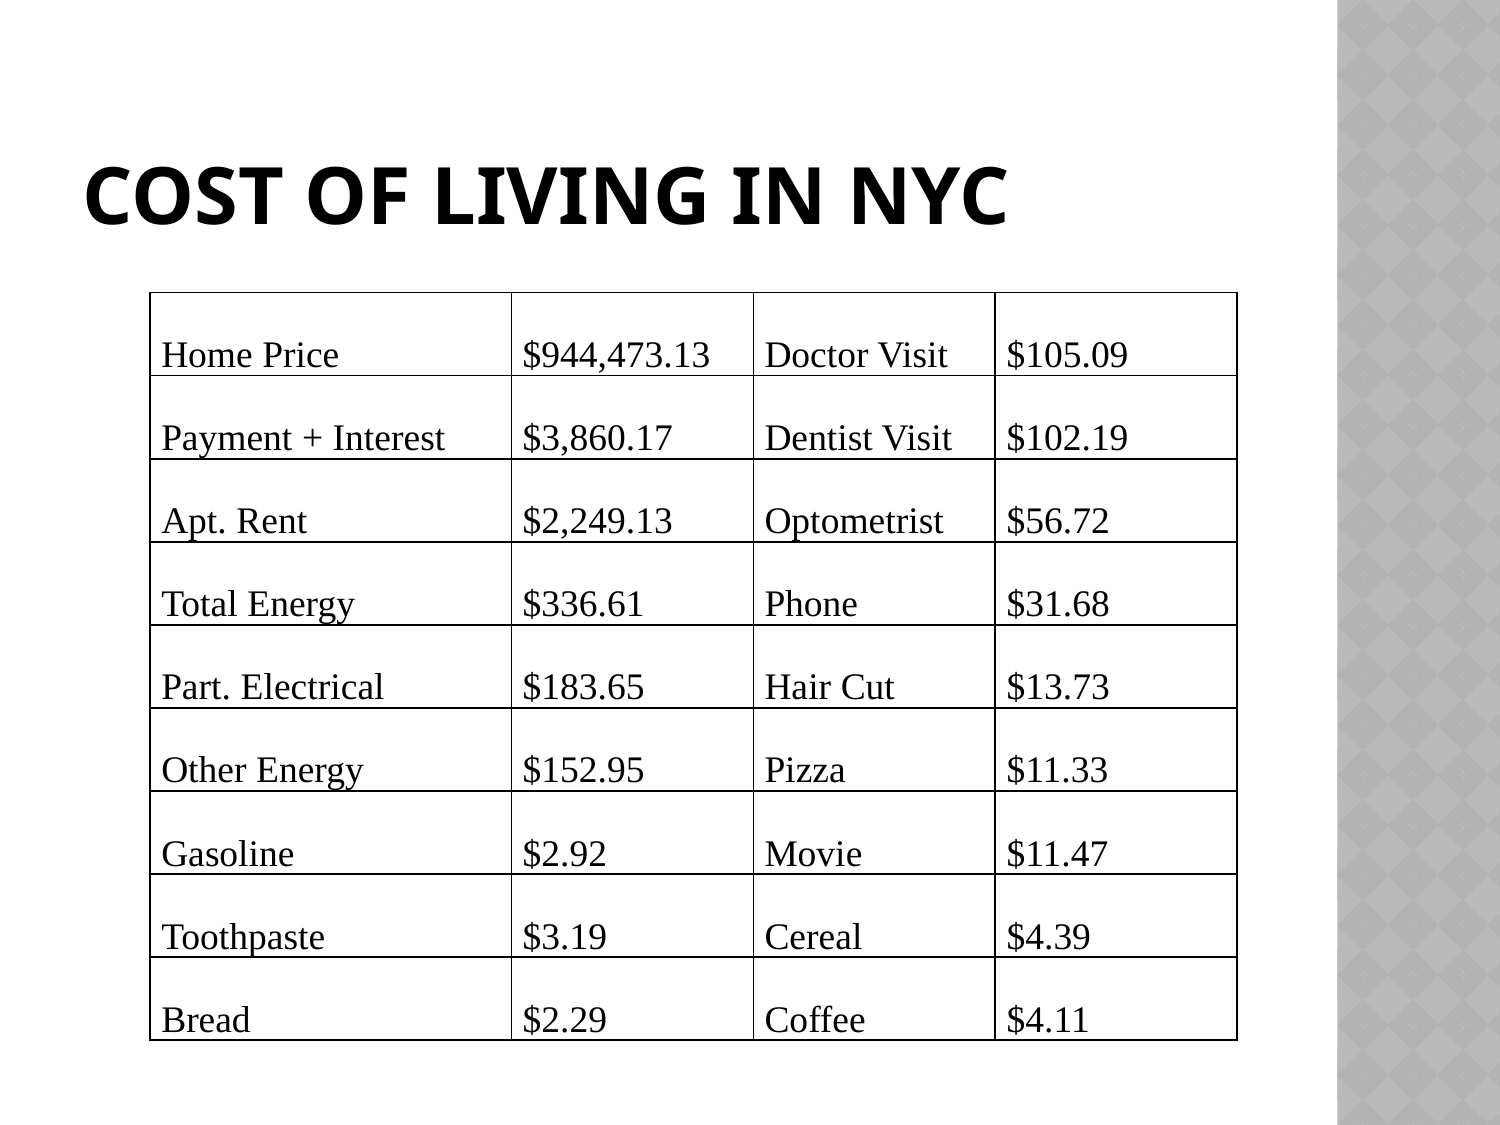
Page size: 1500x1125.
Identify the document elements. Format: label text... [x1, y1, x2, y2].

table_cell Optometrist [754, 460, 994, 541]
table_cell $3.19 [512, 875, 753, 956]
table_cell Other Energy [151, 709, 511, 790]
table_cell $2.29 [512, 958, 753, 1039]
table_header $944,473.13 [512, 293, 753, 375]
table_cell Cereal [754, 875, 994, 956]
table_cell $11.33 [996, 709, 1236, 790]
table_cell Bread [151, 958, 511, 1039]
table_cell $2.92 [512, 792, 753, 873]
table_cell Gasoline [151, 792, 511, 873]
table_cell $3,860.17 [512, 376, 753, 458]
table_cell Part. Electrical [151, 626, 511, 707]
table_cell Total Energy [151, 543, 511, 624]
title Cost oF Living in NYC [75, 52, 1263, 240]
table_cell Pizza [754, 709, 994, 790]
table_cell $4.11 [996, 958, 1236, 1039]
table_cell $183.65 [512, 626, 753, 707]
table_cell Dentist Visit [754, 376, 994, 458]
table_cell $336.61 [512, 543, 753, 624]
table_cell $31.68 [996, 543, 1236, 624]
table_cell Coffee [754, 958, 994, 1039]
table_cell Phone [754, 543, 994, 624]
table_cell $11.47 [996, 792, 1236, 873]
table_cell Apt. Rent [151, 460, 511, 541]
table_header Home Price [151, 293, 511, 375]
table_cell Toothpaste [151, 875, 511, 956]
table_cell $13.73 [996, 626, 1236, 707]
table_cell Payment + Interest [151, 376, 511, 458]
table_cell Hair Cut [754, 626, 994, 707]
table_header Doctor Visit [754, 293, 994, 375]
table_cell $152.95 [512, 709, 753, 790]
table_cell $56.72 [996, 460, 1236, 541]
table_header $105.09 [996, 293, 1236, 375]
table_cell $102.19 [996, 376, 1236, 458]
table_cell $2,249.13 [512, 460, 753, 541]
table_cell Movie [754, 792, 994, 873]
table_cell $4.39 [996, 875, 1236, 956]
